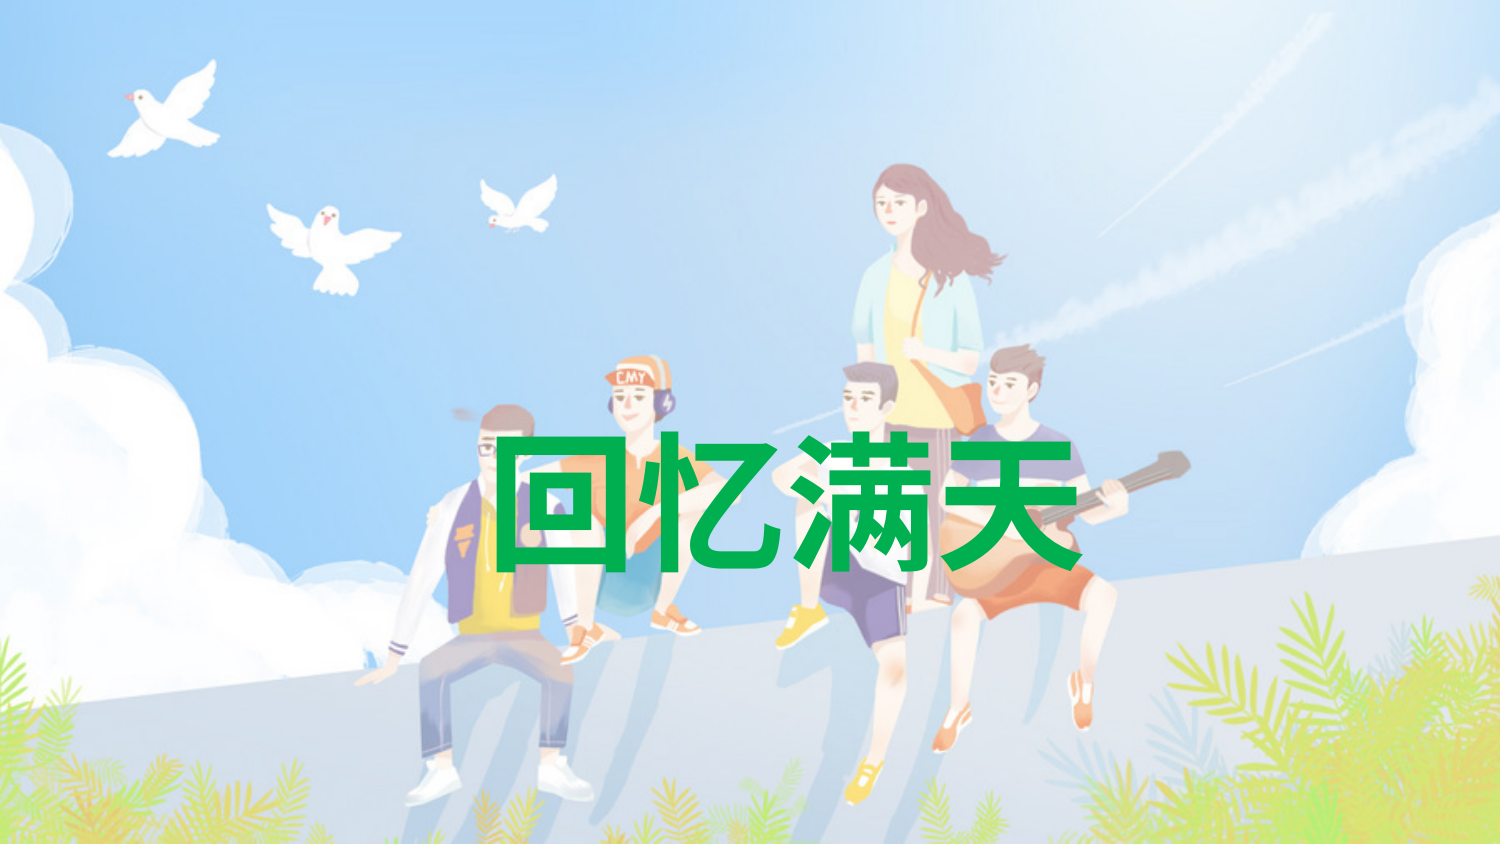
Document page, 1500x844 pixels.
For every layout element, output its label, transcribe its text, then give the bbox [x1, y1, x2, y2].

text_box 回忆满天 [475, 404, 1238, 596]
picture [0, 0, 1500, 844]
